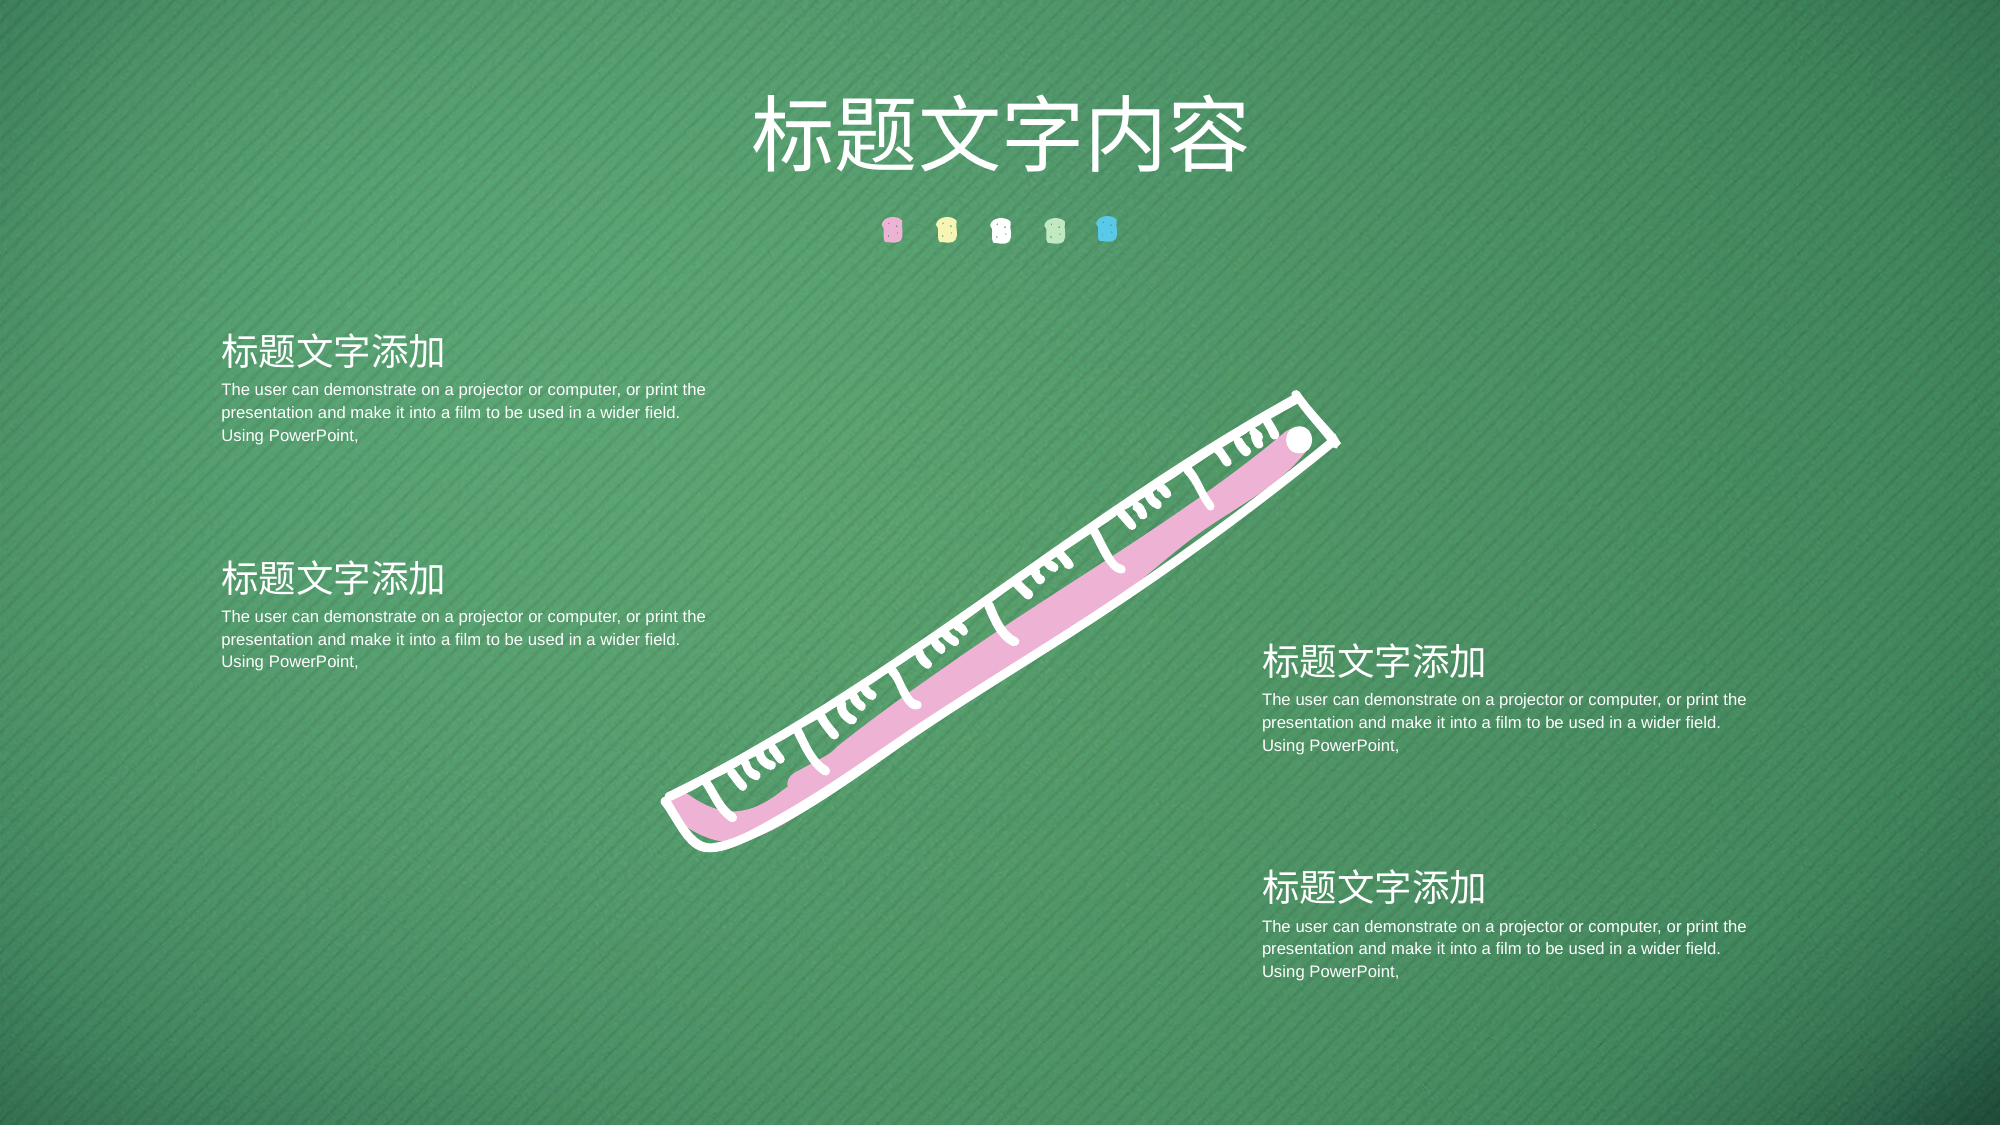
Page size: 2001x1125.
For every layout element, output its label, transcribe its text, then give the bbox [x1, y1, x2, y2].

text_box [881, 214, 1119, 244]
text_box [206, 538, 733, 680]
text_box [1247, 848, 1774, 990]
text_box 标题文字内容 [736, 75, 1266, 190]
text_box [1247, 621, 1774, 764]
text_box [206, 311, 733, 454]
picture [0, 0, 2000, 1125]
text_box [658, 387, 1342, 856]
